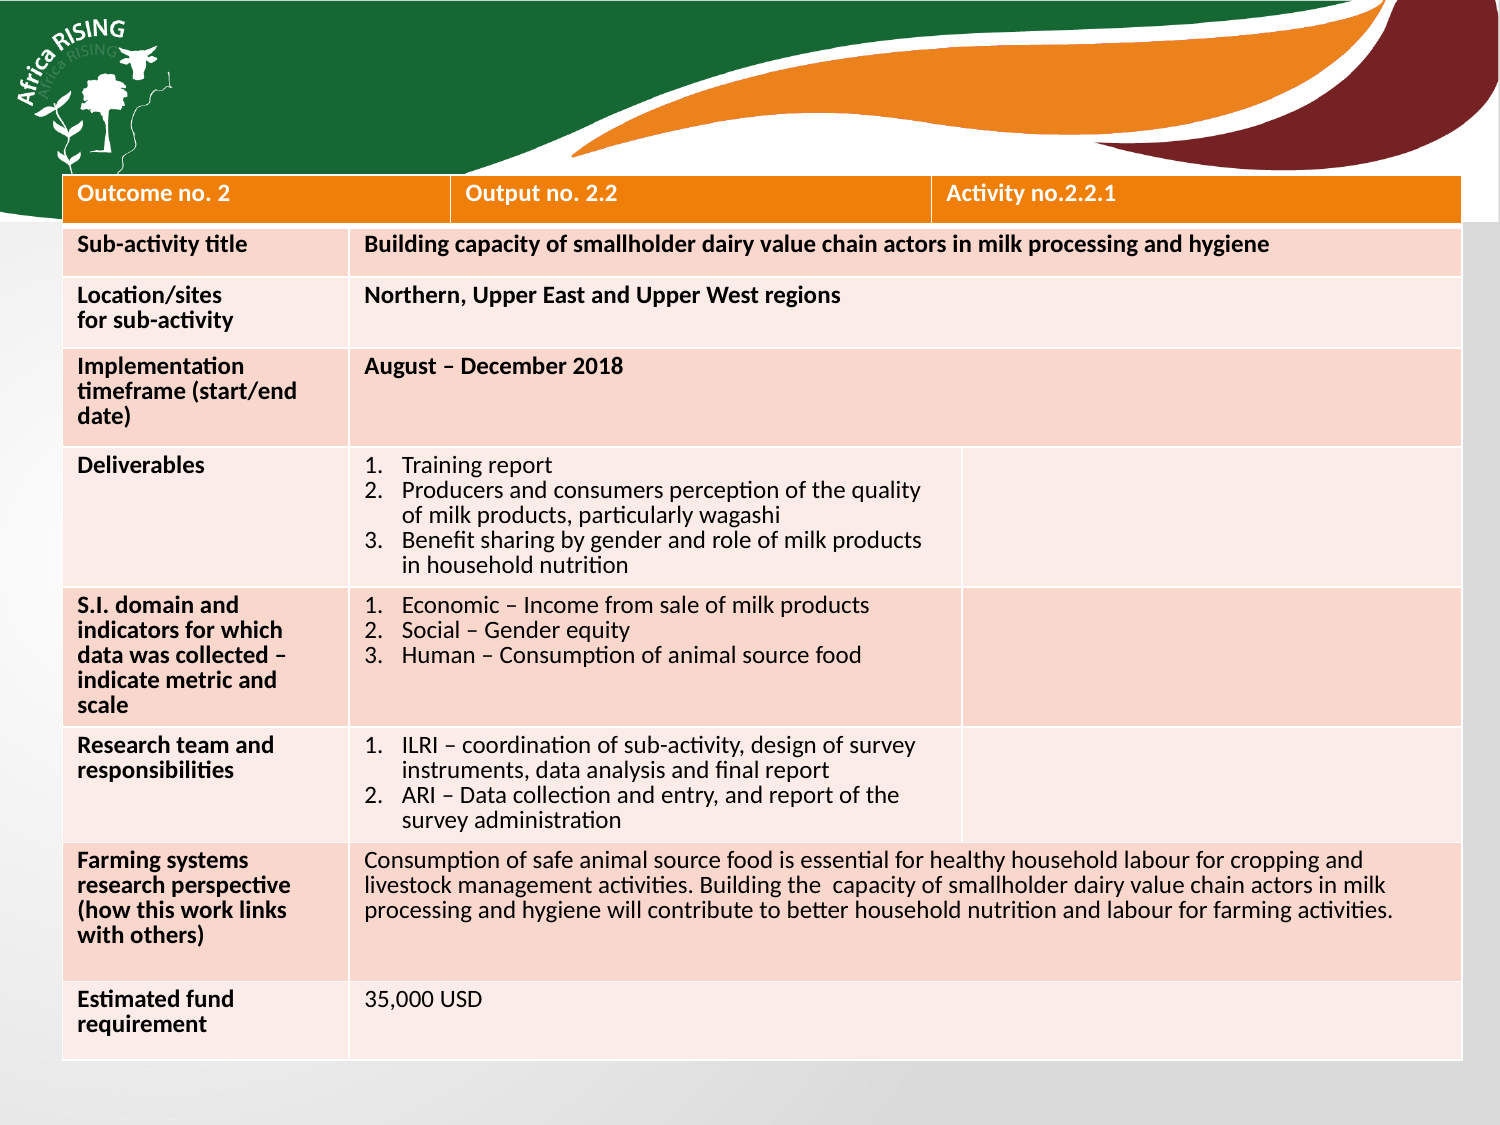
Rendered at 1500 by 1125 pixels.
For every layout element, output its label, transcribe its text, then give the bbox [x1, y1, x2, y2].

table_cell S.I. domain and indicators for which data was collected – indicate metric and scale [63, 588, 348, 726]
table_cell [963, 728, 1461, 842]
table_cell Northern, Upper East and Upper West regions [350, 278, 1461, 347]
table_header Outcome no. 2 [63, 176, 450, 223]
table_cell Farming systems research perspective (how this work links with others) [63, 843, 348, 981]
table_cell Consumption of safe animal source food is essential for healthy household labour for cropping and livestock management activities. Building the capacity of smallholder dairy value chain actors in milk processing and hygiene will contribute to better household nutrition and labour for farming activities. [350, 843, 1461, 981]
table_cell Estimated fund requirement [63, 982, 348, 1059]
table_cell 35,000 USD [350, 982, 1461, 1059]
table_cell Deliverables [63, 448, 348, 586]
table_cell Sub-activity title [63, 229, 348, 276]
table_cell August – December 2018 [350, 349, 1461, 446]
table_cell Implementation timeframe (start/end date) [63, 349, 348, 446]
table_cell Location/sites for sub-activity [63, 278, 348, 347]
table_header Output no. 2.2 [451, 176, 931, 223]
picture [0, 0, 1499, 222]
table_cell [963, 448, 1461, 586]
table_cell Building capacity of smallholder dairy value chain actors in milk processing and hygiene [350, 229, 1461, 276]
table_cell Training report Producers and consumers perception of the quality of milk products, particularly wagashi Benefit sharing by gender and role of milk products in household nutrition [350, 448, 961, 586]
table_cell [963, 588, 1461, 726]
table_header Activity no.2.2.1 [932, 176, 1461, 223]
table_cell Research team and responsibilities [63, 728, 348, 842]
table_cell ILRI – coordination of sub-activity, design of survey instruments, data analysis and final report ARI – Data collection and entry, and report of the survey administration [350, 728, 961, 842]
table_cell Economic – Income from sale of milk products Social – Gender equity Human – Consumption of animal source food [350, 588, 961, 726]
